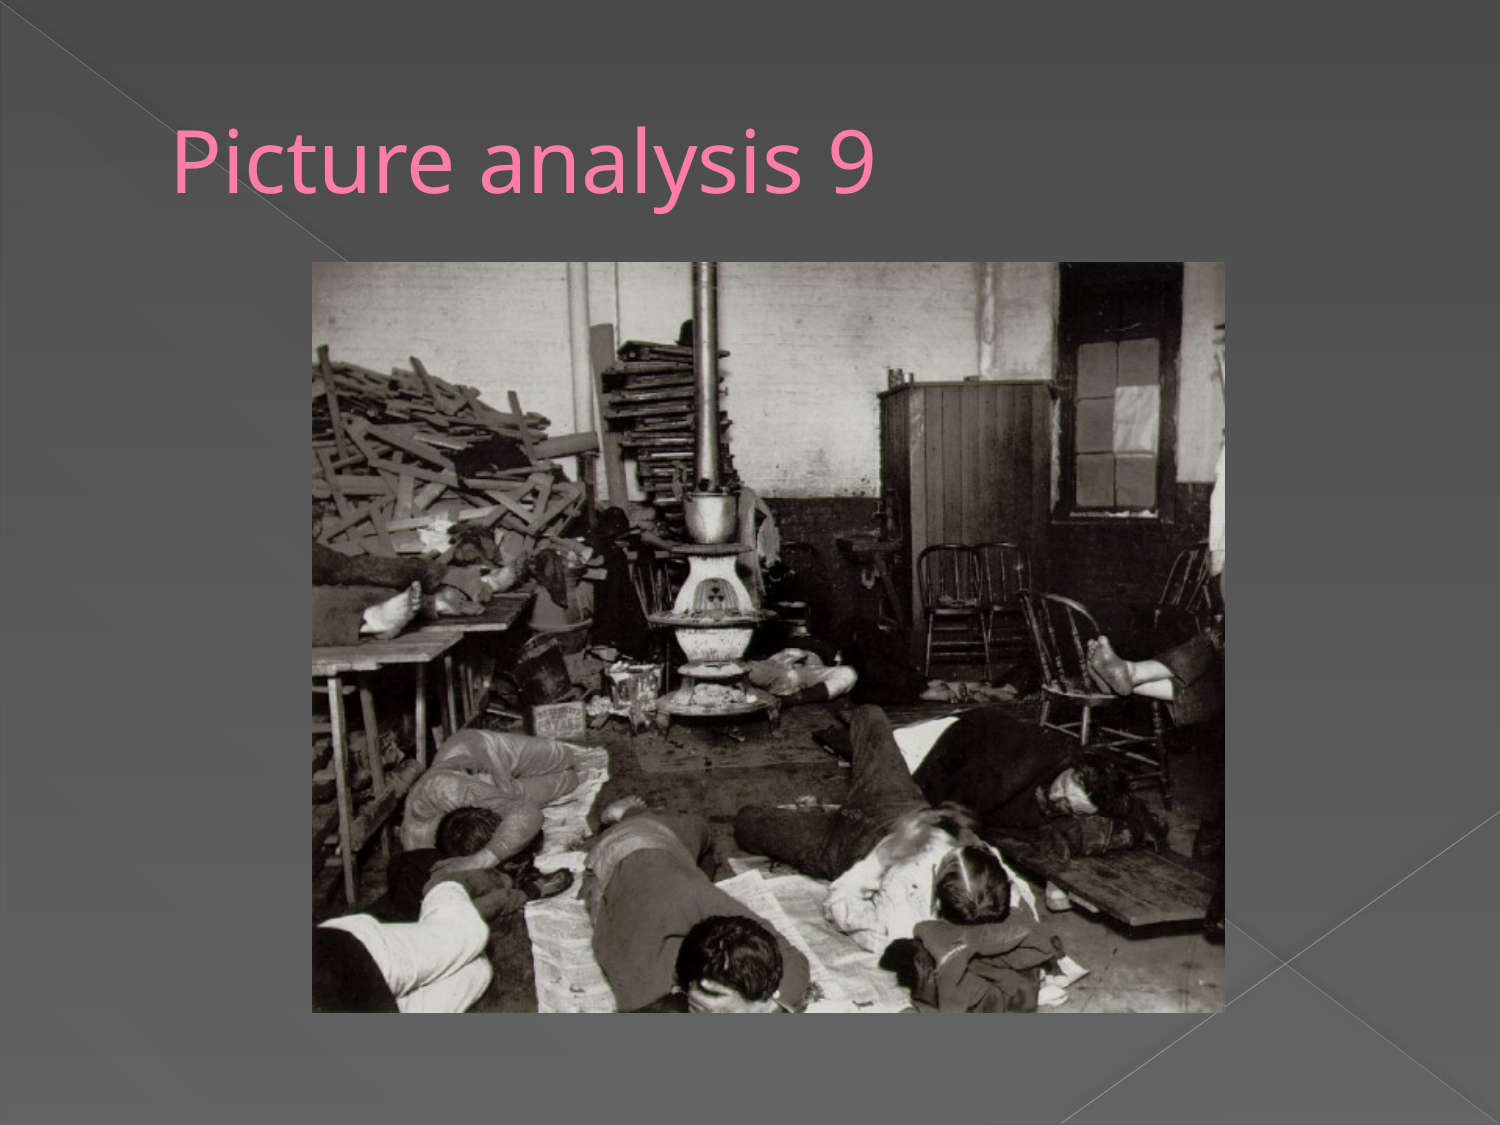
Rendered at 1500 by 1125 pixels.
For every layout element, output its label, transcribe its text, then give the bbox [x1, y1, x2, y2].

picture [312, 262, 1226, 1013]
title Picture analysis 9 [75, 43, 1425, 274]
